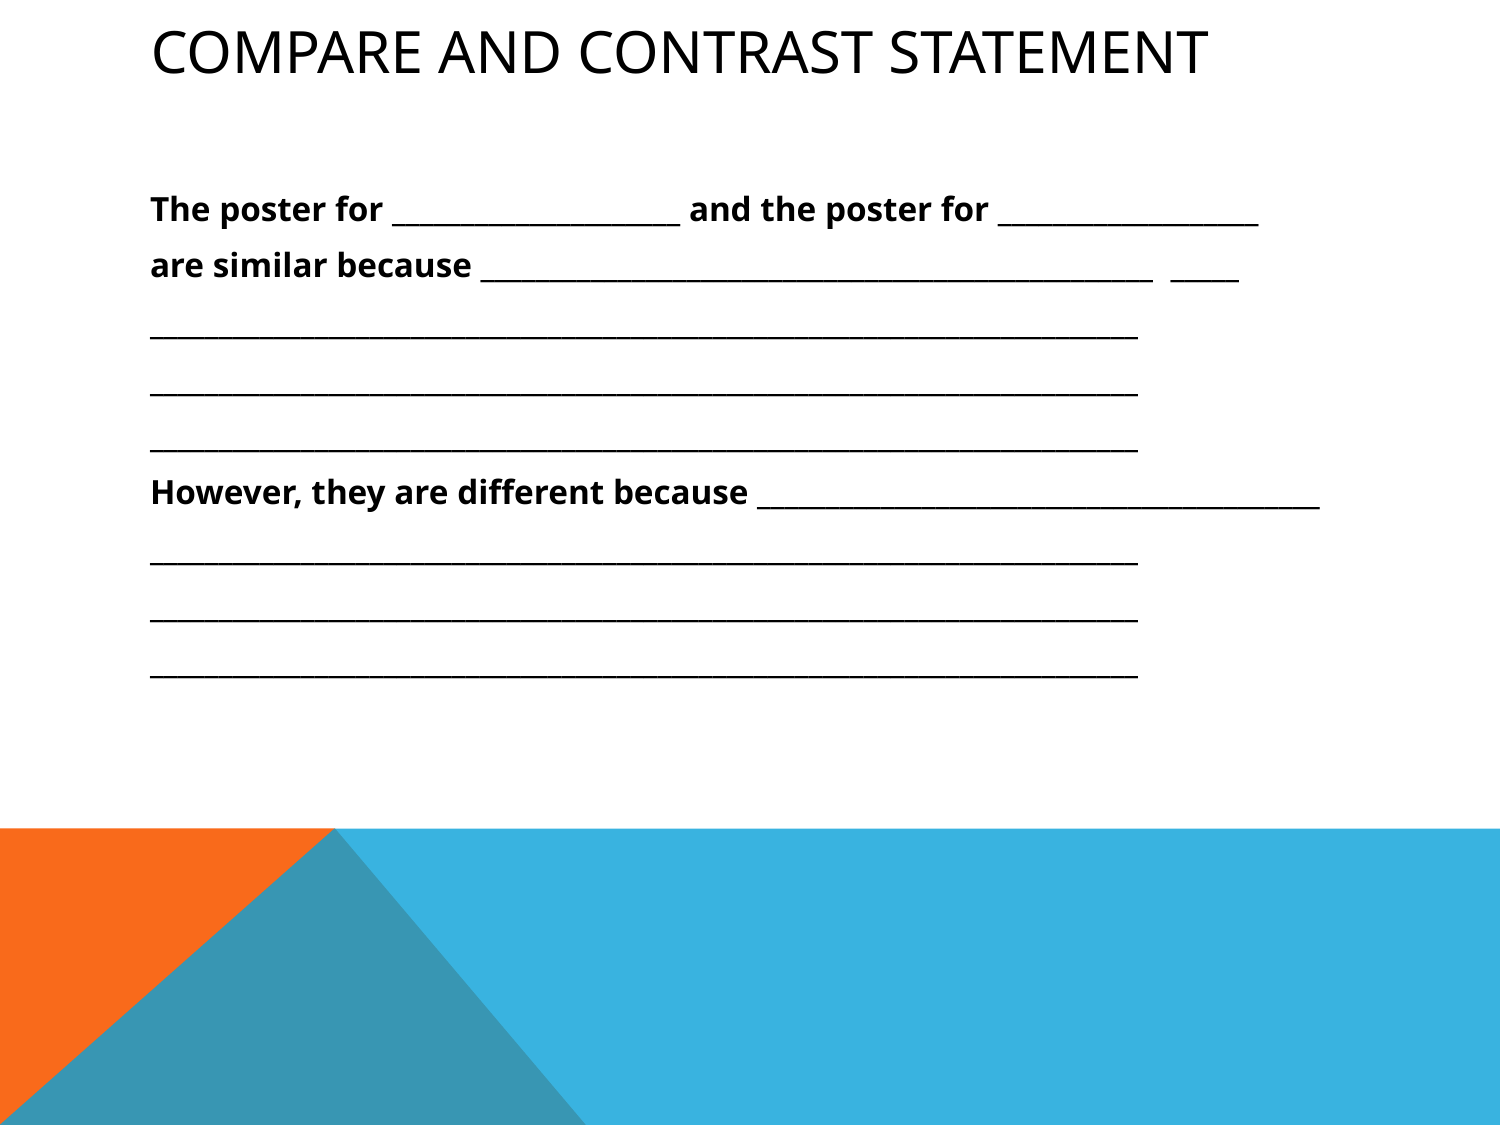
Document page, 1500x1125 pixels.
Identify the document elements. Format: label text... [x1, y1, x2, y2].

title Compare and contrast statement [135, 5, 1370, 96]
list The poster for _____________________ and the poster for ___________________ are similar because _________________________________________________ _____ ________________________________________________________________________ ________________________________________________________________________ ________________________________________________________________________ However, they are different because _________________________________________ ________________________________________________________________________ ________________________________________________________________________ ________________________________________________________________________ [135, 180, 1369, 768]
